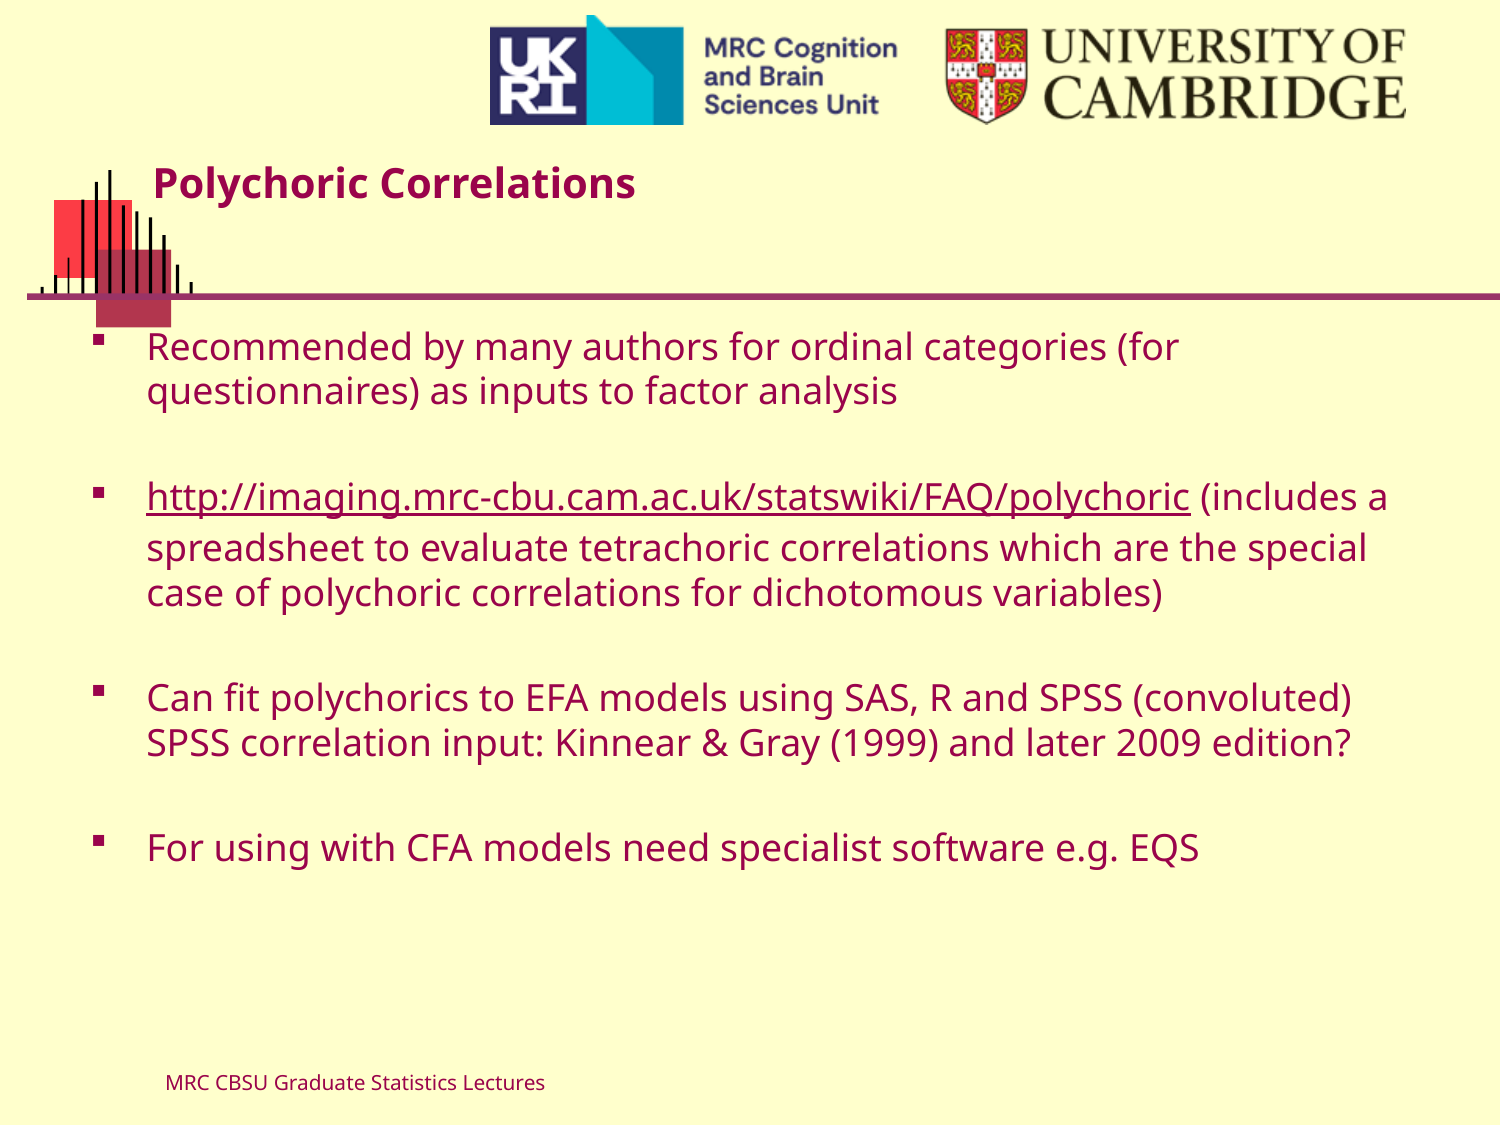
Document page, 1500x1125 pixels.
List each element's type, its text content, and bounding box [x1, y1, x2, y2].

title Polychoric Correlations [137, 137, 988, 233]
list Recommended by many authors for ordinal categories (for questionnaires) as inputs to factor analysis http://imaging.mrc-cbu.cam.ac.uk/statswiki/FAQ/polychoric (includes a spreadsheet to evaluate tetrachoric correlations which are the special case of polychoric correlations for dichotomous variables) Can fit polychorics to EFA models using SAS, R and SPSS (convoluted) SPSS correlation input: Kinnear & Gray (1999) and later 2009 edition? For using with CFA models need specialist software e.g. EQS [75, 262, 1425, 1038]
footer MRC CBSU Graduate Statistics Lectures [149, 1062, 988, 1101]
picture [490, 15, 1406, 125]
